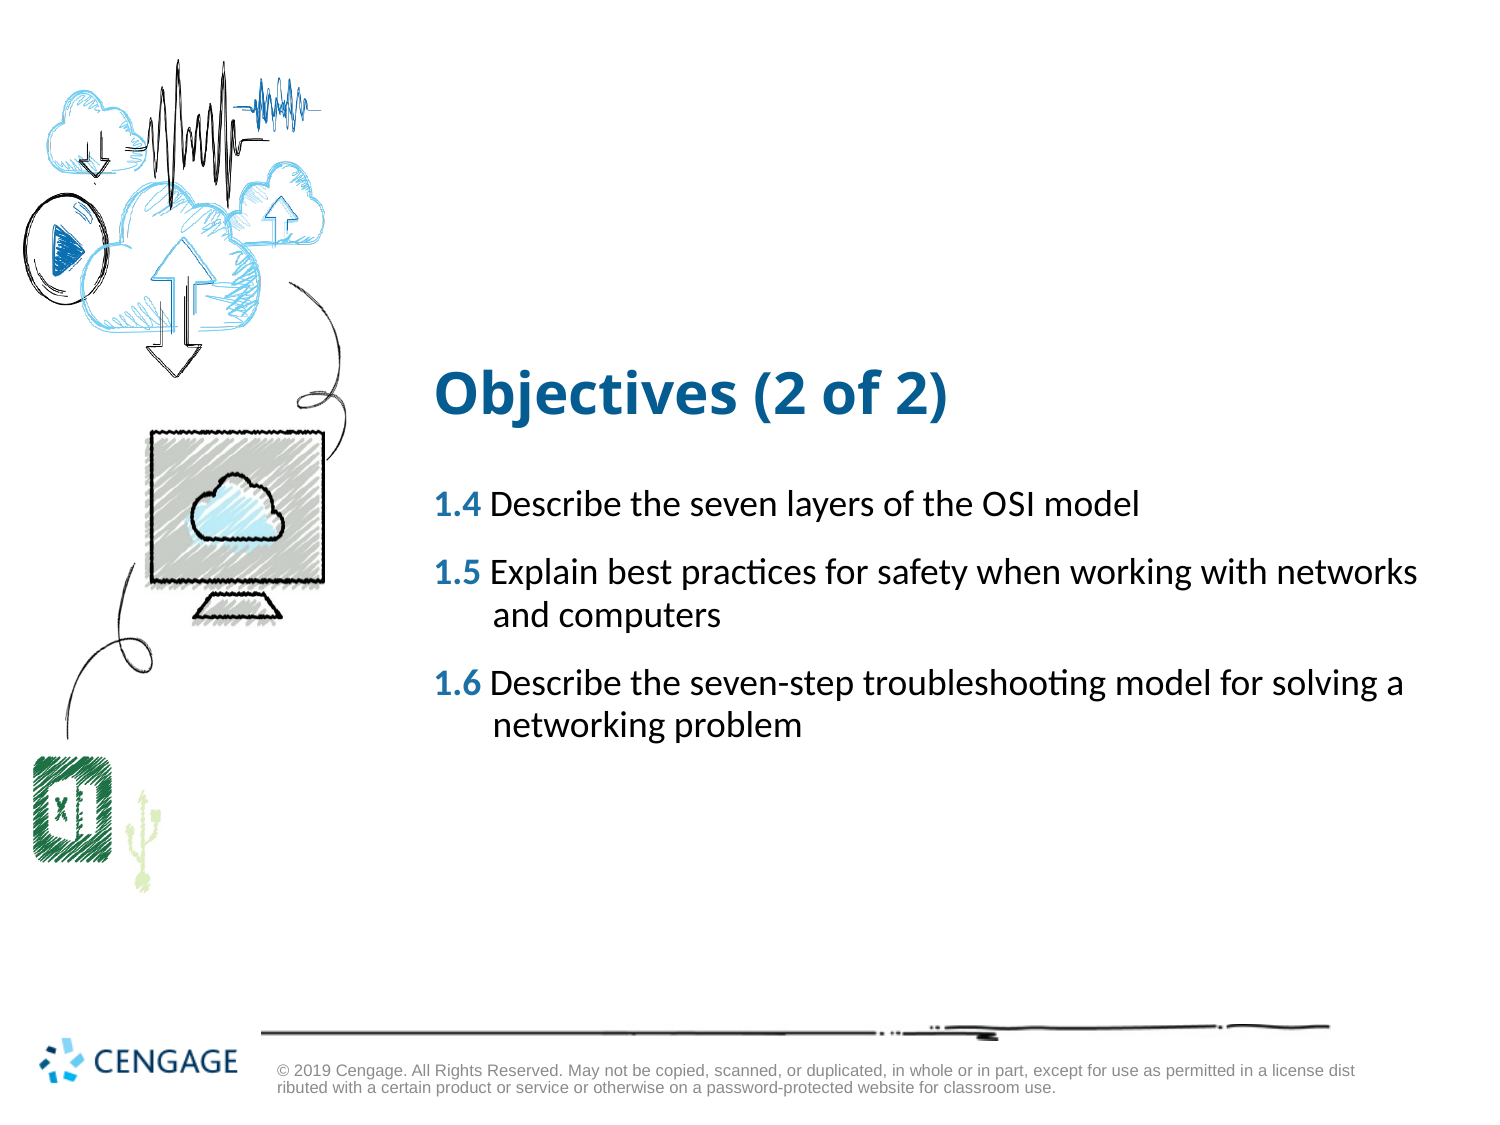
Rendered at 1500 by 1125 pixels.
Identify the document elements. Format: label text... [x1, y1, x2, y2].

list 1.4 Describe the seven layers of the O S I model 1.5 Explain best practices for safety when working with networks and computers 1.6 Describe the seven-step troubleshooting model for solving a networking problem [433, 482, 1446, 749]
title Objectives (2 of 2) [433, 365, 1446, 428]
footer © 2019 Cengage. All Rights Reserved. May not be copied, scanned, or duplicated, in whole or in part, except for use as permitted in a license distributed with a certain product or service or otherwise on a password-protected website for classroom use. [262, 1050, 1375, 1091]
picture [23, 743, 163, 895]
picture [261, 1024, 1331, 1041]
picture [12, 59, 401, 739]
picture [19, 1024, 250, 1096]
